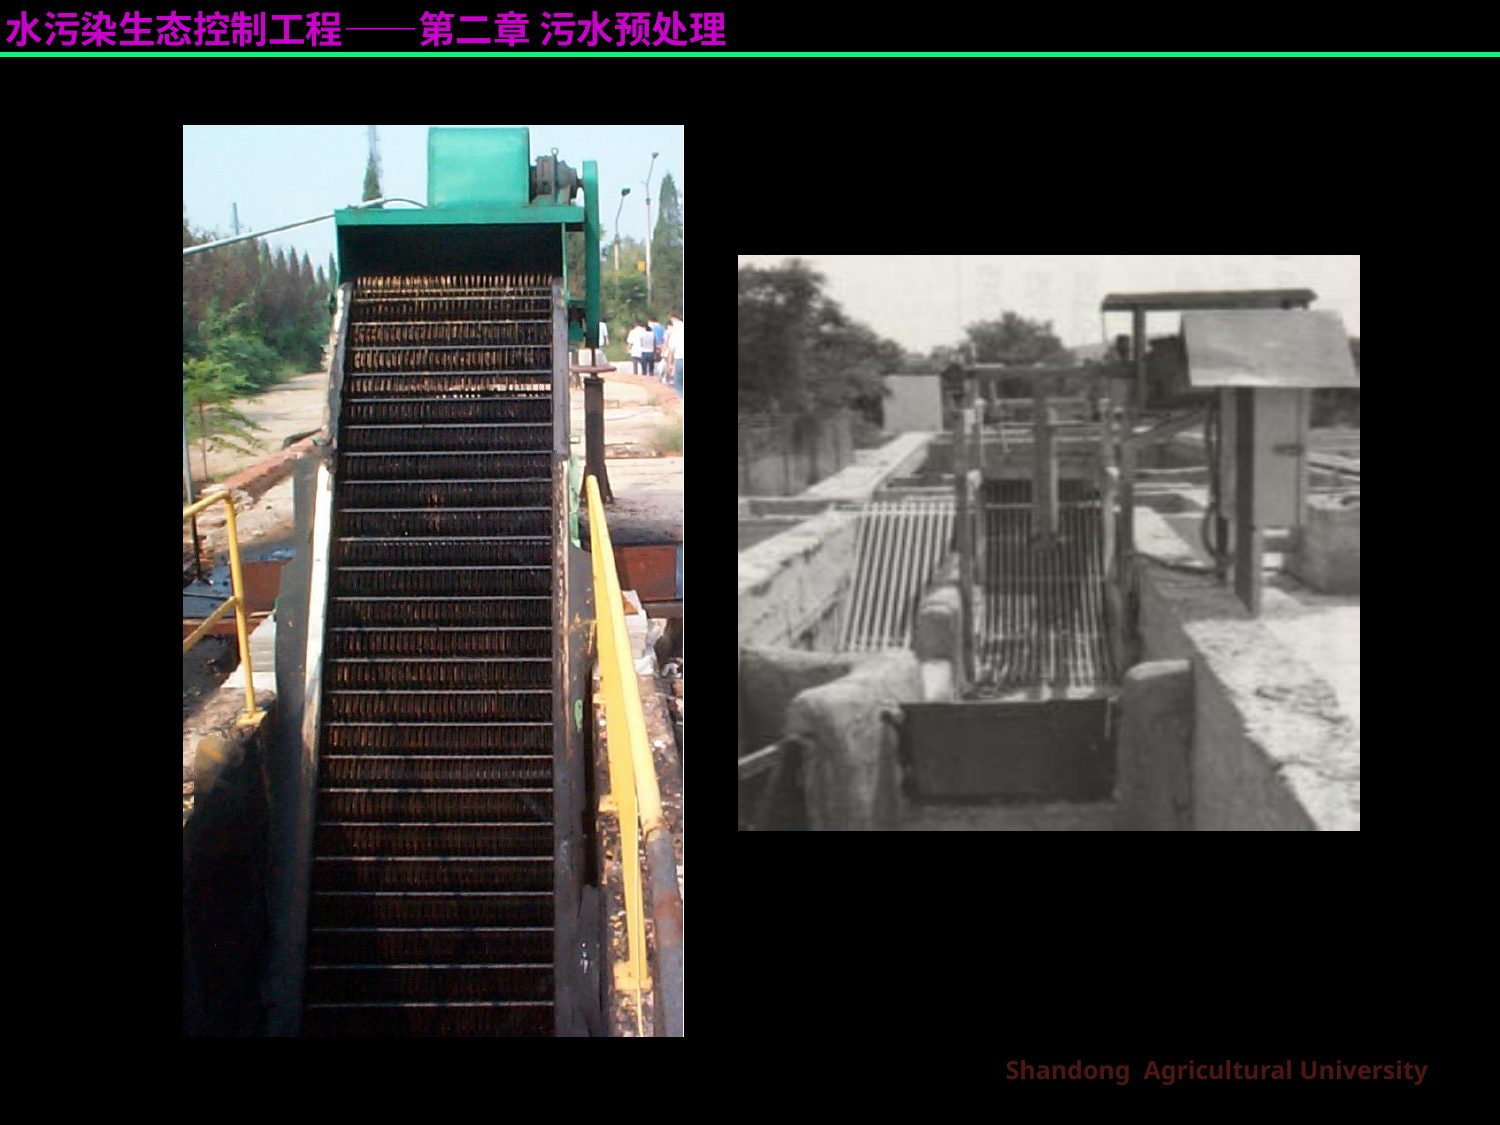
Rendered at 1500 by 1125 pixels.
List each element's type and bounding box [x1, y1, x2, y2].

picture [737, 255, 1361, 831]
picture [182, 125, 684, 1038]
